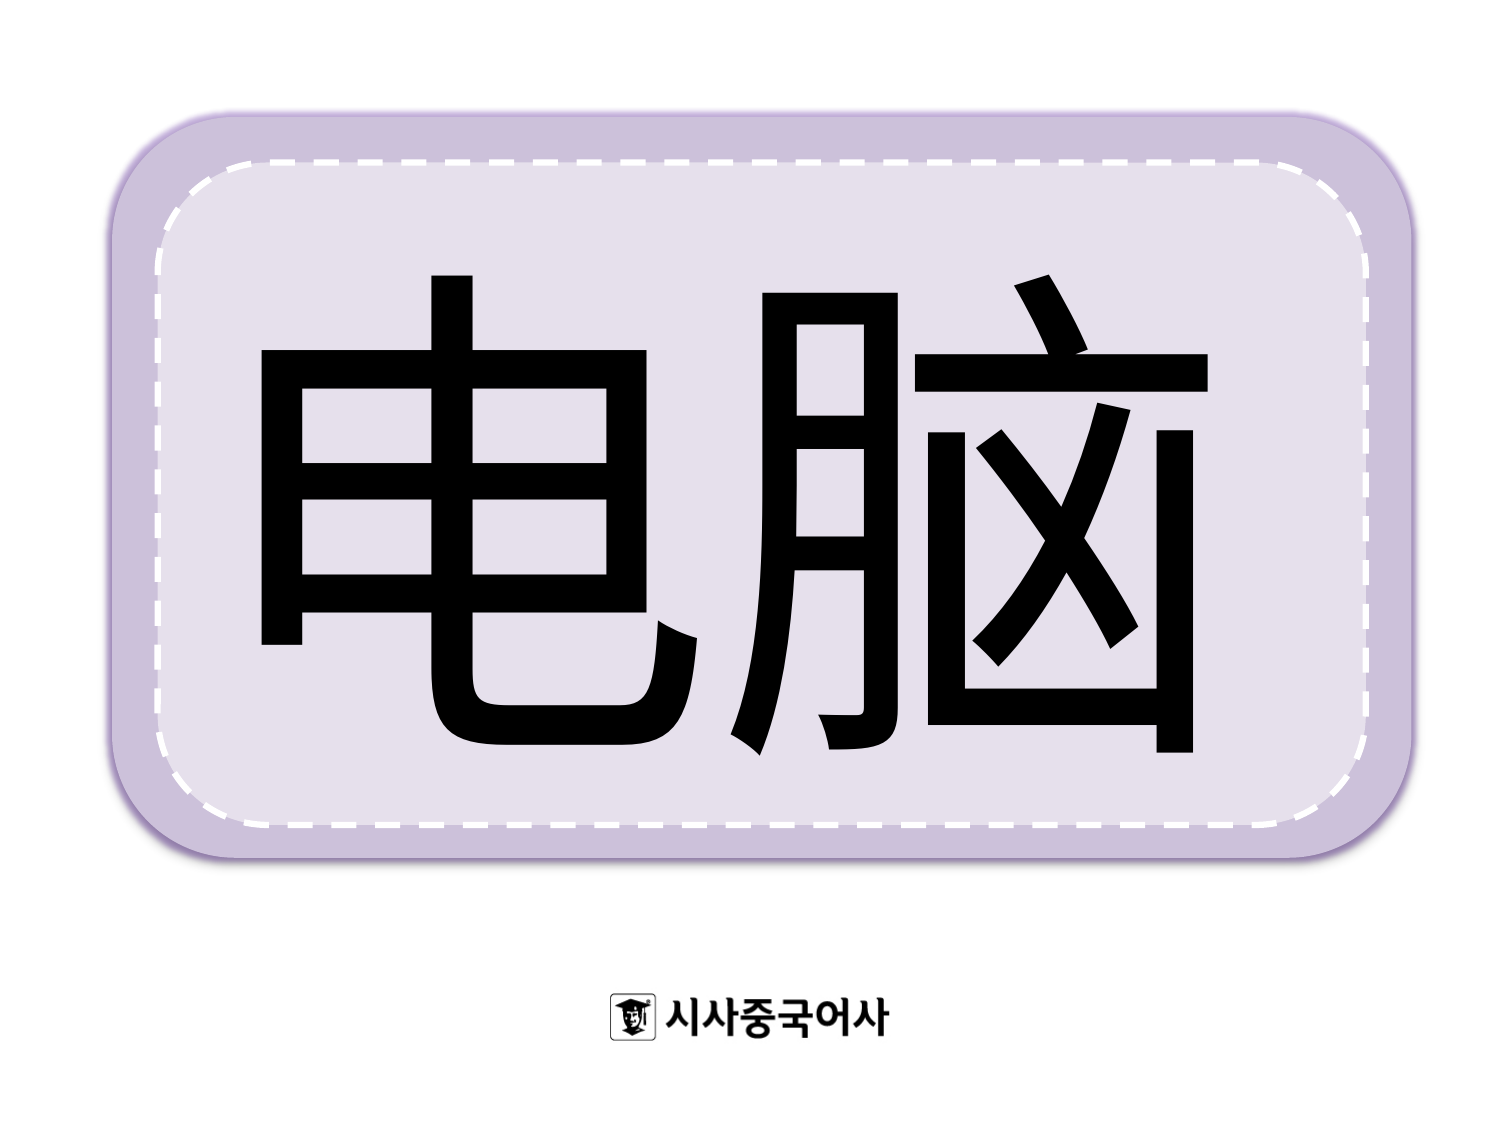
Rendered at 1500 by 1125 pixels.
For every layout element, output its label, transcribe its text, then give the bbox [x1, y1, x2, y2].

text_box [162, 160, 1371, 824]
text_box 电脑 [171, 172, 1380, 836]
picture [602, 987, 898, 1047]
